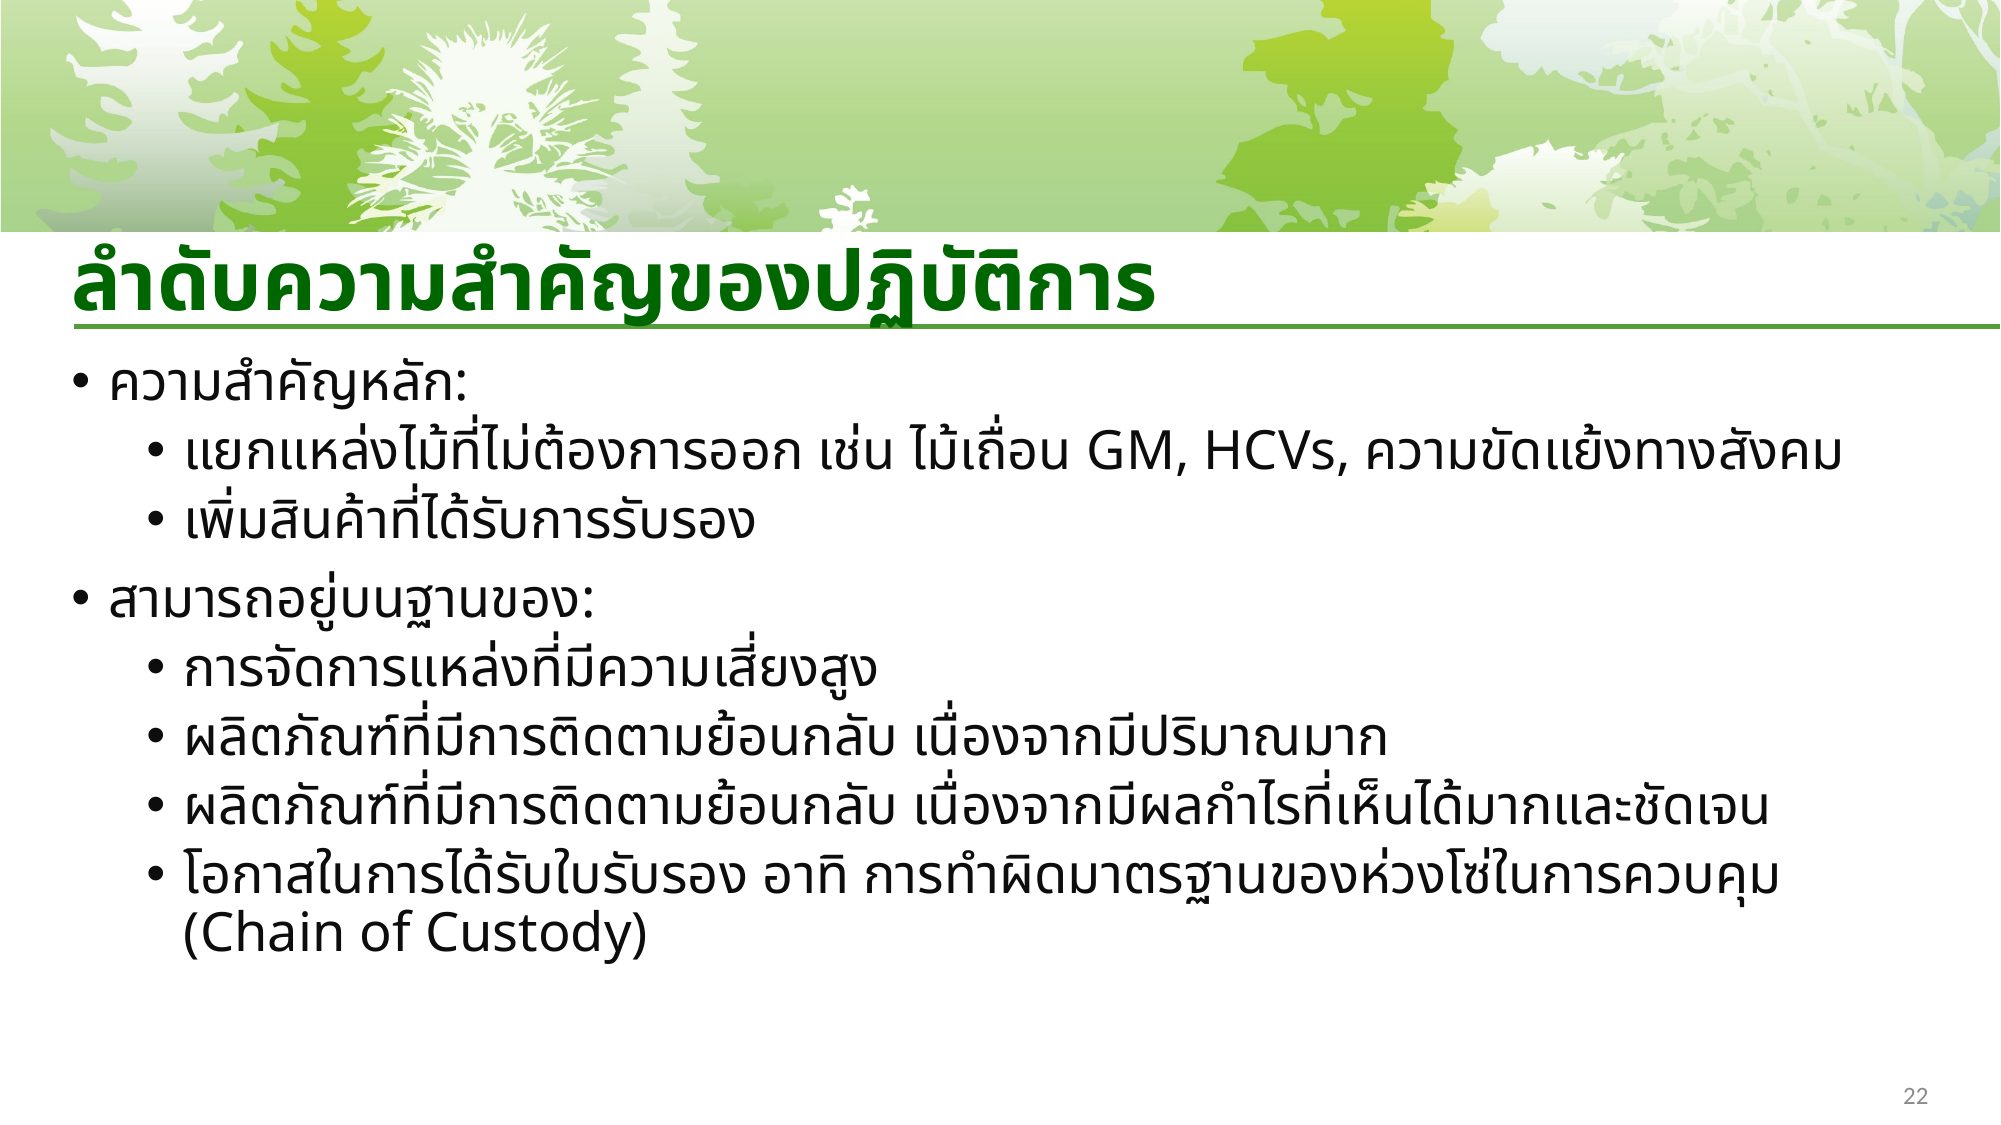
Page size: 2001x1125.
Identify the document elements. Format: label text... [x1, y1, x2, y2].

title ลำดับความสำคัญของปฏิบัติการ [56, 224, 1782, 343]
picture [0, 0, 2000, 232]
slide_number 22 [1493, 1065, 1944, 1125]
list ความสำคัญหลัก: แยกแหล่งไม้ที่ไม่ต้องการออก เช่น ไม้เถื่อน GM, HCVs, ความขัดแย้งทางสังคม เพิ่มสินค้าที่ได้รับการรับรอง สามารถอยู่บนฐานของ: การจัดการแหล่งที่มีความเสี่ยงสูง ผลิตภัณฑ์ที่มีการติดตามย้อนกลับ เนื่องจากมีปริมาณมาก ผลิตภัณฑ์ที่มีการติดตามย้อนกลับ เนื่องจากมีผลกำไรที่เห็นได้มากและชัดเจน โอกาสในการได้รับใบรับรอง อาทิ การทำผิดมาตรฐานของห่วงโซ่ในการควบคุม (Chain of Custody) [56, 346, 1944, 1026]
